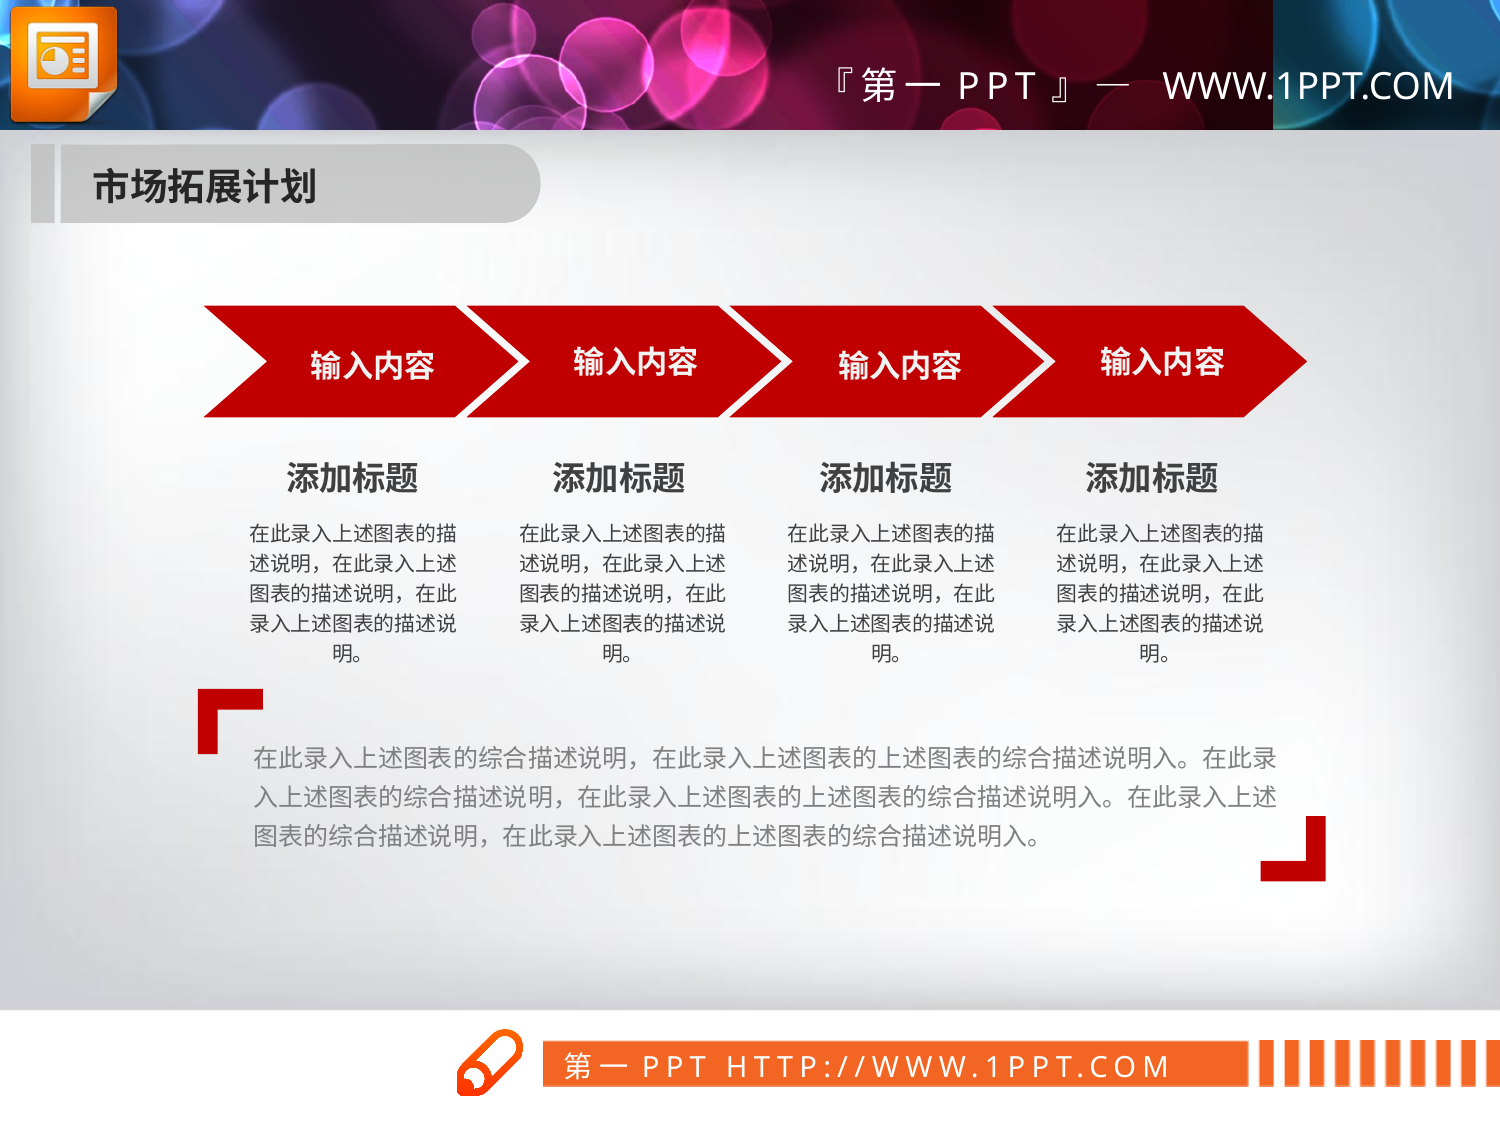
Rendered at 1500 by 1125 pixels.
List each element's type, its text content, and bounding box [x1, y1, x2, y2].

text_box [729, 305, 1045, 418]
text_box [197, 688, 263, 755]
text_box 添加标题 [541, 451, 697, 503]
picture [0, 0, 1500, 1012]
text_box [1260, 816, 1326, 882]
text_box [203, 305, 519, 418]
text_box 在此录入上述图表的描述说明，在此录入上述图表的描述说明，在此录入上述图表的描述说明。 [507, 510, 739, 672]
text_box 在此录入上述图表的综合描述说明，在此录入上述图表的上述图表的综合描述说明入。在此录入上述图表的综合描述说明，在此录入上述图表的上述图表的综合描述说明入。在此录入上述图表的综合描述说明，在此录入上述图表的上述图表的综合描述说明入。 [242, 727, 1294, 856]
text_box [60, 144, 531, 223]
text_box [520, 305, 728, 418]
text_box 市场拓展计划 [81, 157, 549, 214]
text_box 添加标题 [274, 451, 431, 503]
text_box 在此录入上述图表的描述说明，在此录入上述图表的描述说明，在此录入上述图表的描述说明。 [1045, 510, 1276, 672]
text_box 在此录入上述图表的描述说明，在此录入上述图表的描述说明，在此录入上述图表的描述说明。 [235, 510, 471, 672]
text_box 添加标题 [1074, 451, 1231, 503]
picture [543, 1040, 1500, 1087]
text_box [1045, 305, 1308, 418]
text_box [31, 144, 55, 223]
text_box 添加标题 [807, 451, 964, 503]
text_box 在此录入上述图表的描述说明，在此录入上述图表的描述说明，在此录入上述图表的描述说明。 [775, 510, 1009, 672]
